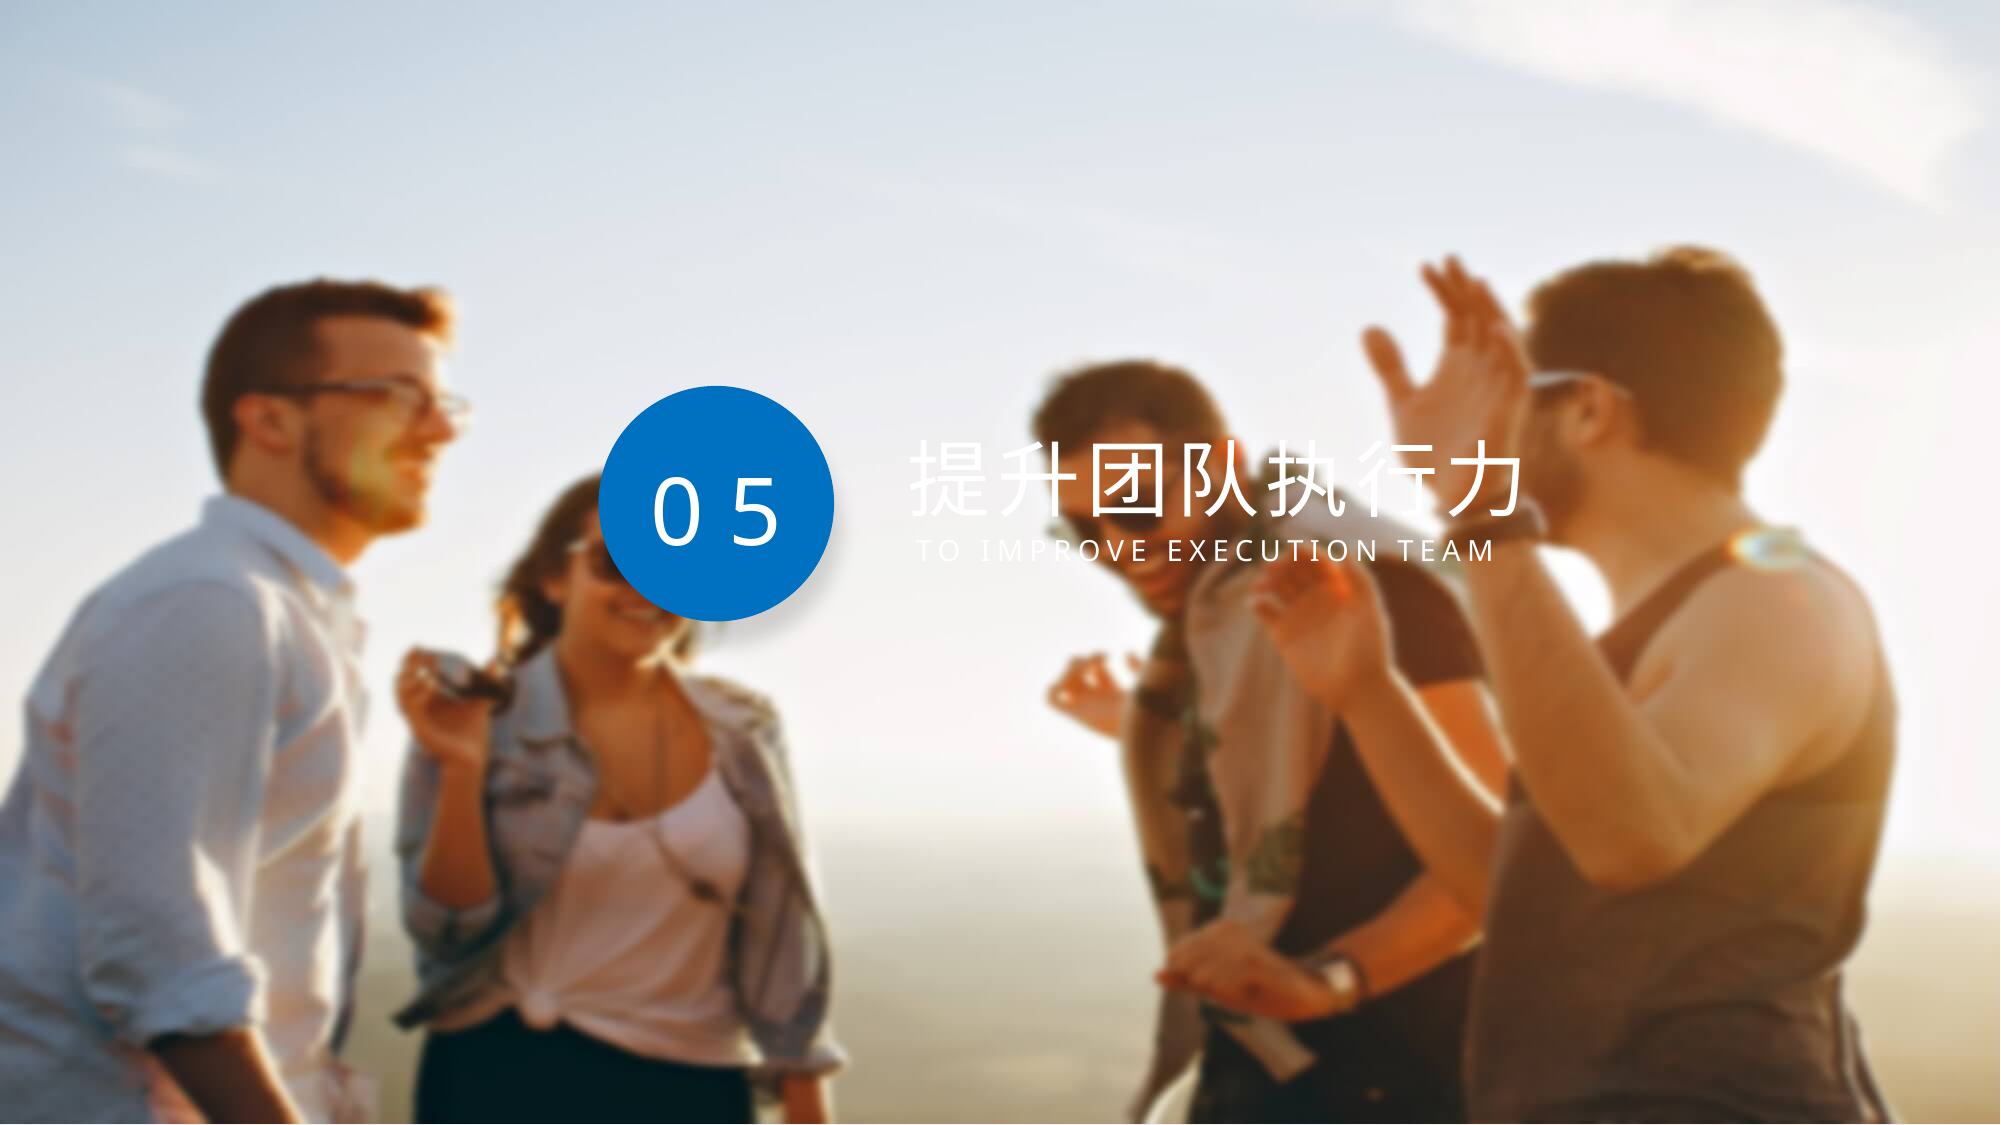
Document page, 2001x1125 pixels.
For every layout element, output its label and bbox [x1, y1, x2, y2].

picture [0, 0, 2000, 1124]
text_box [892, 419, 1555, 575]
